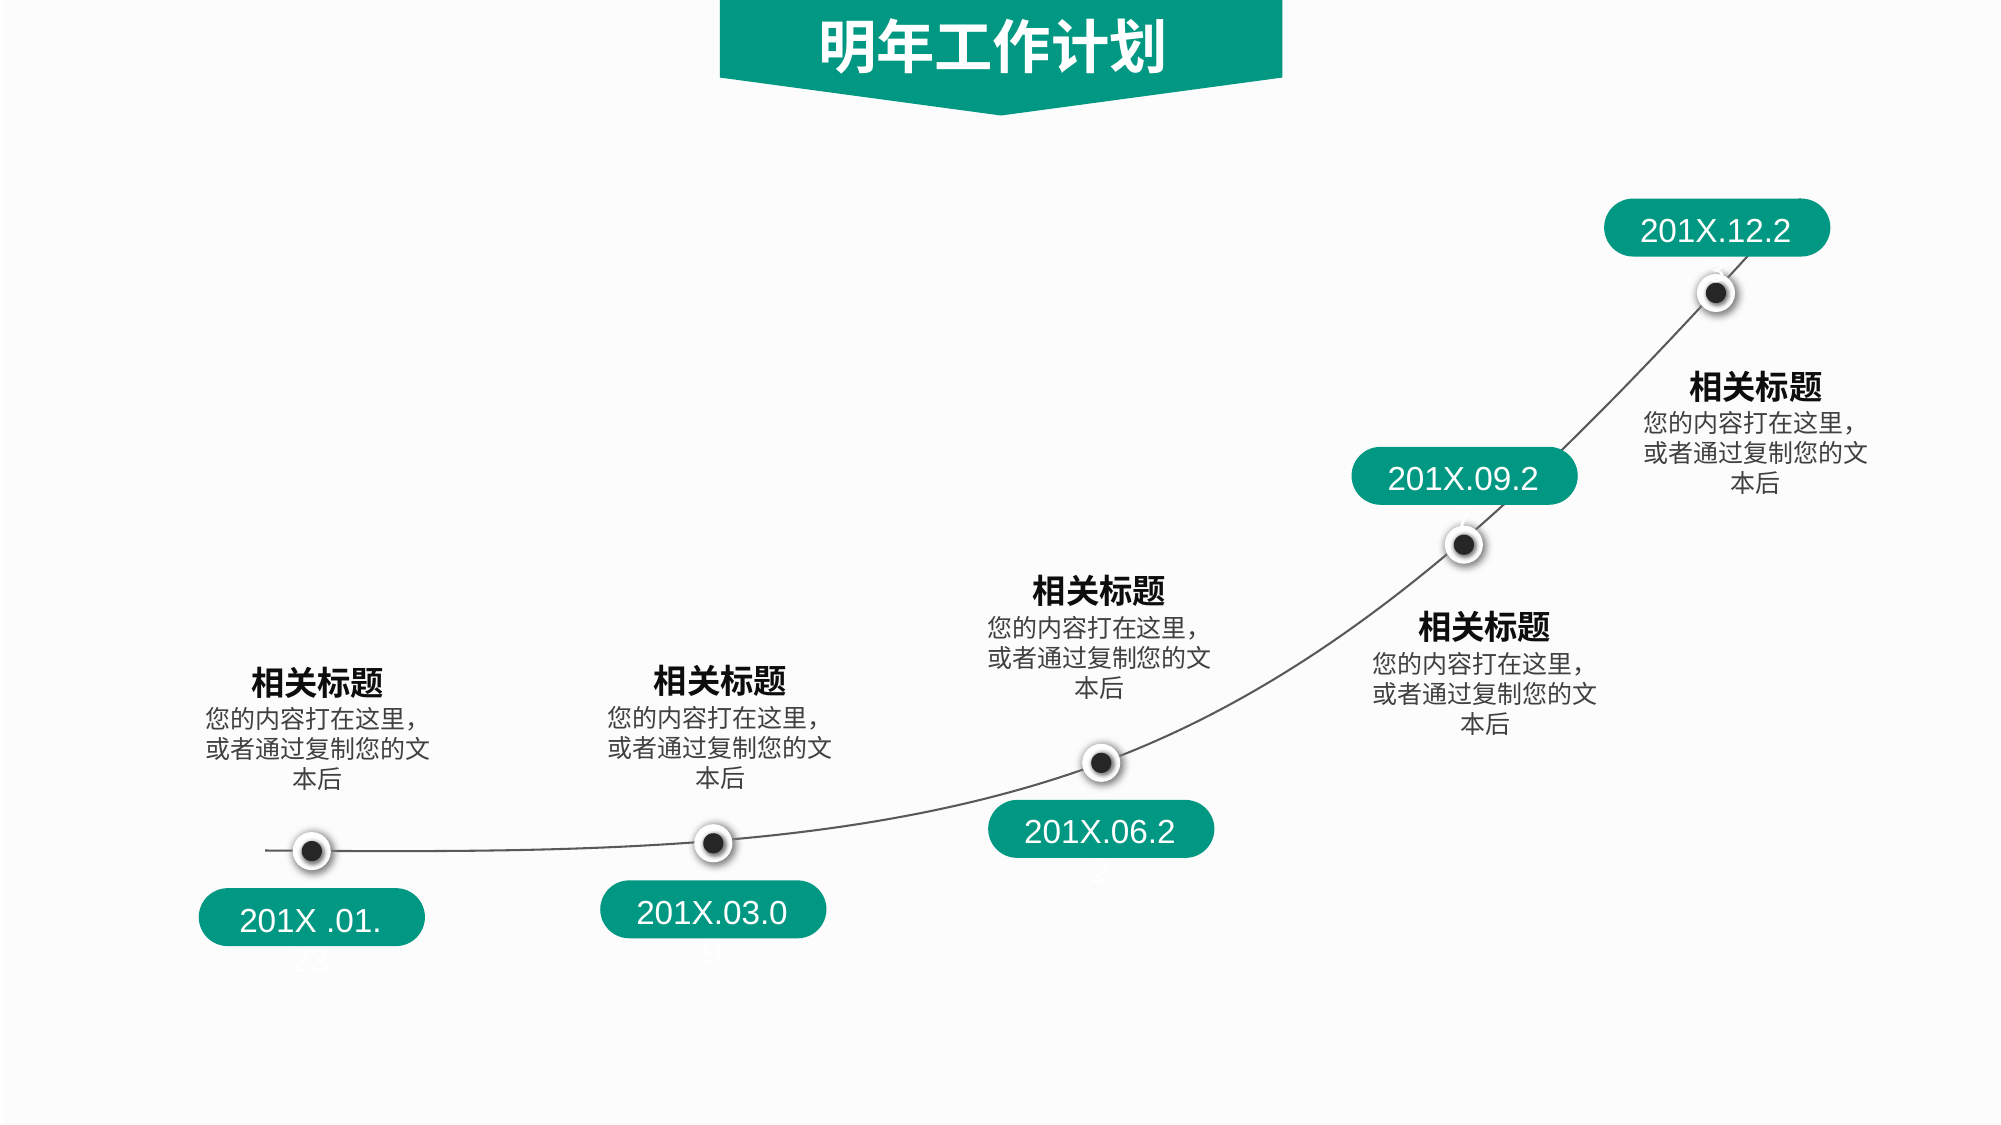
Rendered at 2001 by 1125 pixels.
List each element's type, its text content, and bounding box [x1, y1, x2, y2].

text_box [718, 0, 1284, 117]
text_box 明年工作计划 [818, 2, 1191, 88]
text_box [101, 197, 1892, 988]
